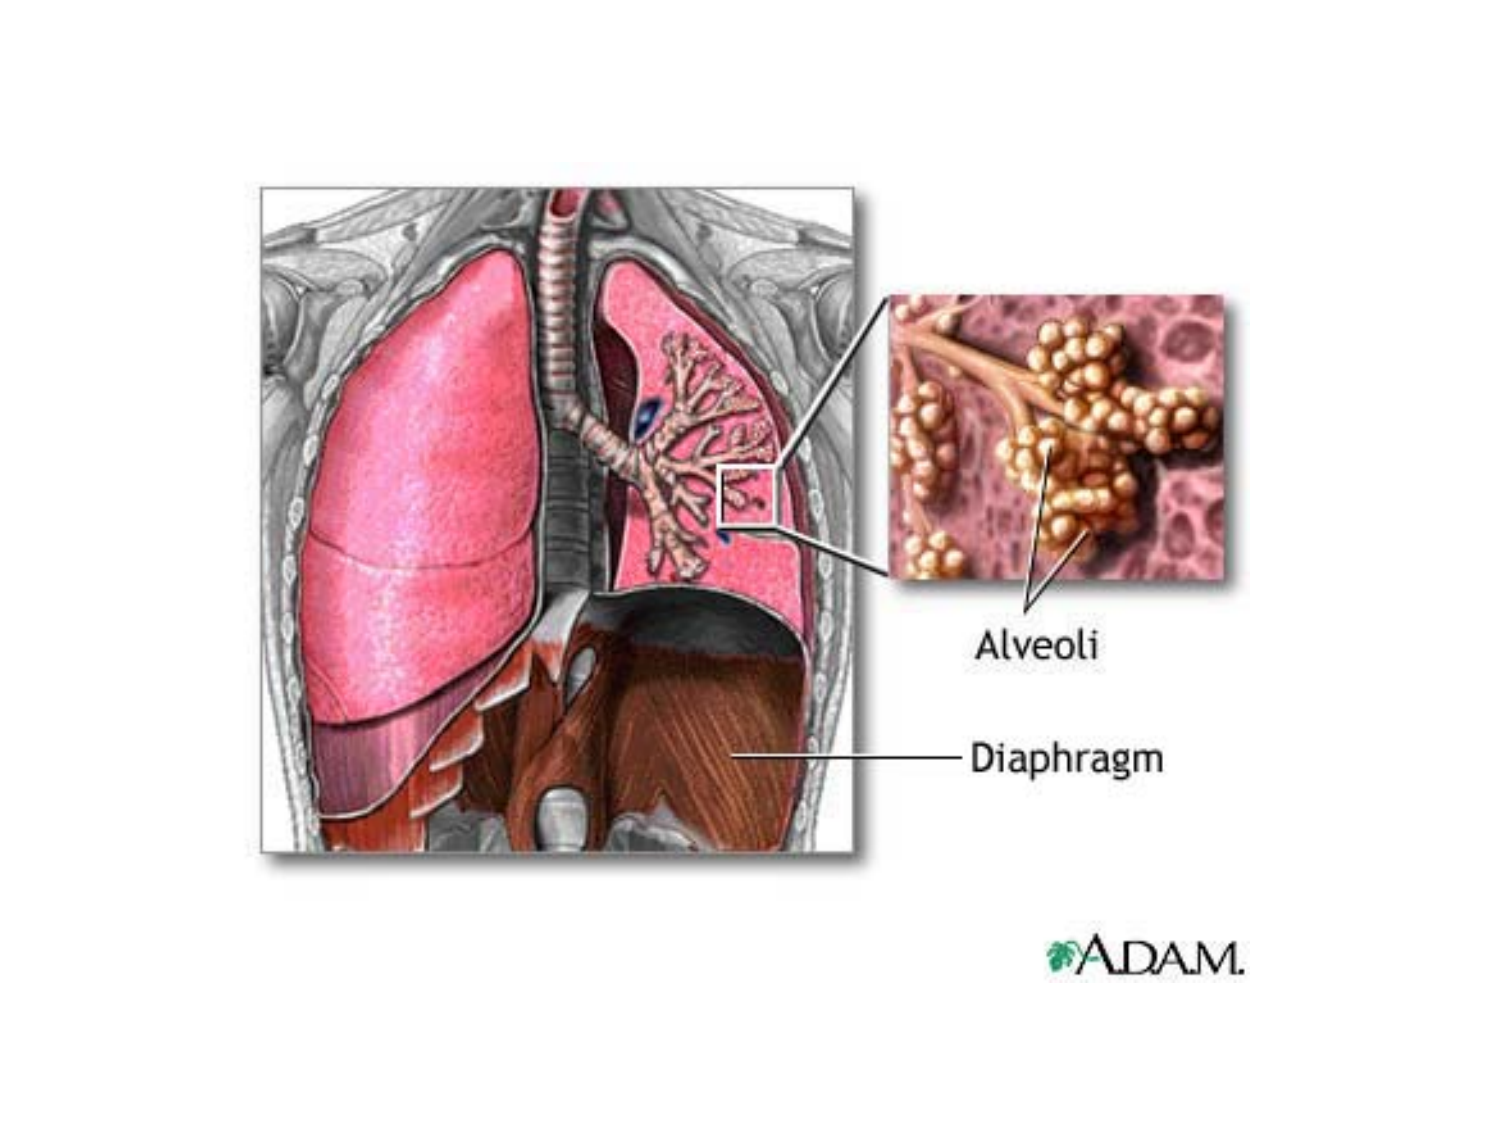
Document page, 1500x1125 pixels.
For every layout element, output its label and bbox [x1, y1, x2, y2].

picture [224, 162, 1250, 983]
